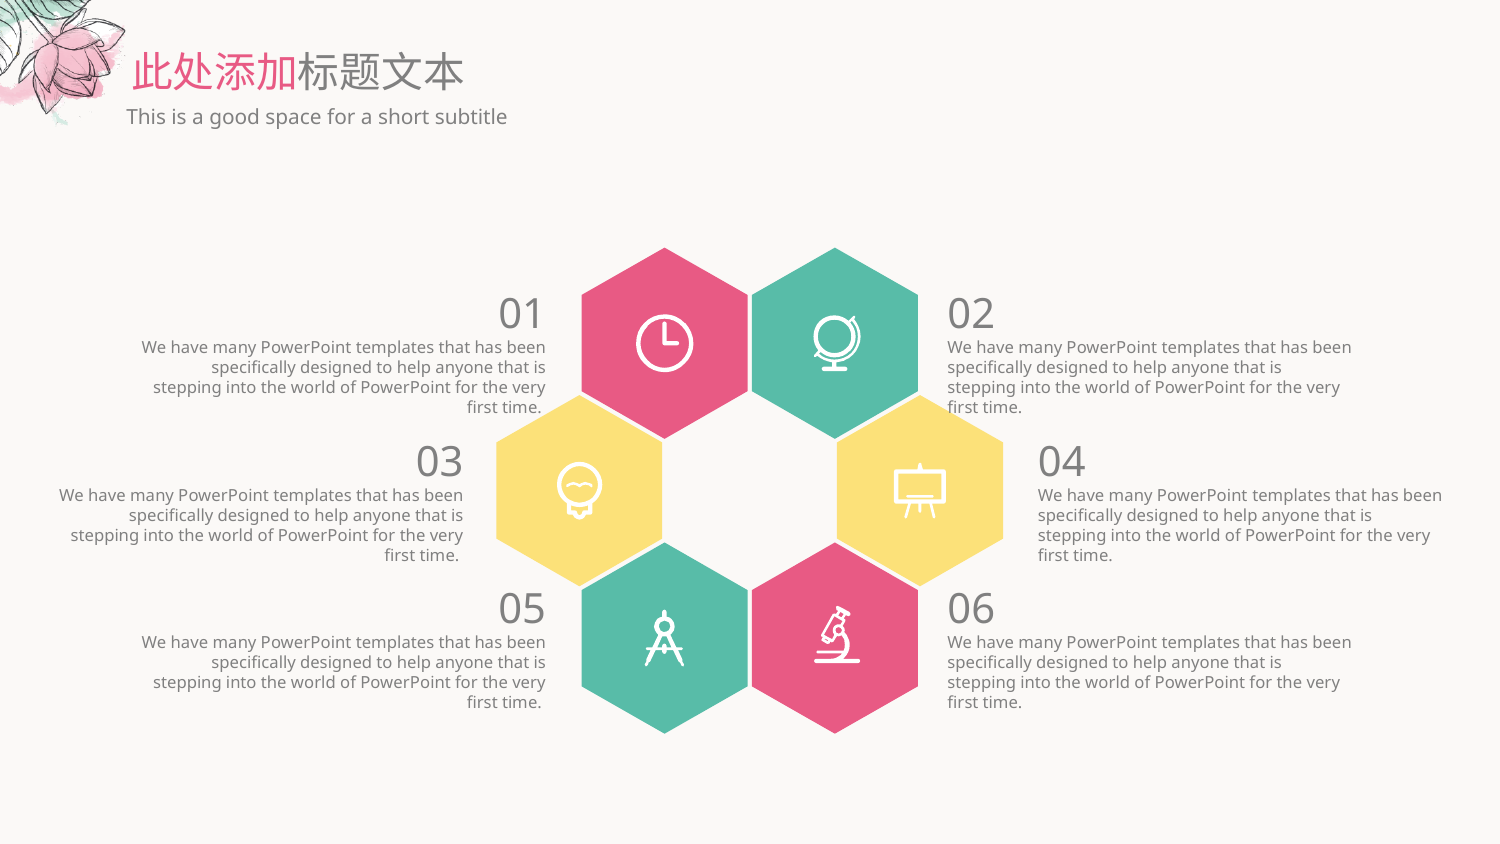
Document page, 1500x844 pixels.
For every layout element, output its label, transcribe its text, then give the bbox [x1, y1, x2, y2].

text_box [636, 314, 694, 373]
text_box 06 We have many PowerPoint templates that has been specifically designed to help anyone that is stepping into the world of PowerPoint for the very first time. [947, 582, 1353, 712]
picture [0, 0, 126, 127]
text_box 03 We have many PowerPoint templates that has been specifically designed to help anyone that is stepping into the world of PowerPoint for the very first time. [58, 435, 464, 566]
text_box 此处添加标题文本 [130, 45, 587, 96]
text_box 04 We have many PowerPoint templates that has been specifically designed to help anyone that is stepping into the world of PowerPoint for the very first time. [1038, 435, 1443, 566]
text_box This is a good space for a short subtitle [126, 95, 523, 136]
text_box 01 We have many PowerPoint templates that has been specifically designed to help anyone that is stepping into the world of PowerPoint for the very first time. [141, 287, 547, 418]
text_box [813, 315, 861, 372]
text_box [581, 542, 748, 734]
text_box [836, 395, 1004, 587]
text_box [644, 609, 685, 667]
text_box 02 We have many PowerPoint templates that has been specifically designed to help anyone that is stepping into the world of PowerPoint for the very first time. [947, 287, 1353, 418]
text_box 05 We have many PowerPoint templates that has been specifically designed to help anyone that is stepping into the world of PowerPoint for the very first time. [141, 582, 547, 712]
text_box [814, 605, 861, 664]
text_box [751, 247, 918, 439]
text_box [751, 542, 918, 734]
text_box [893, 462, 946, 519]
text_box [496, 395, 663, 587]
text_box [557, 461, 603, 520]
text_box [581, 247, 748, 439]
